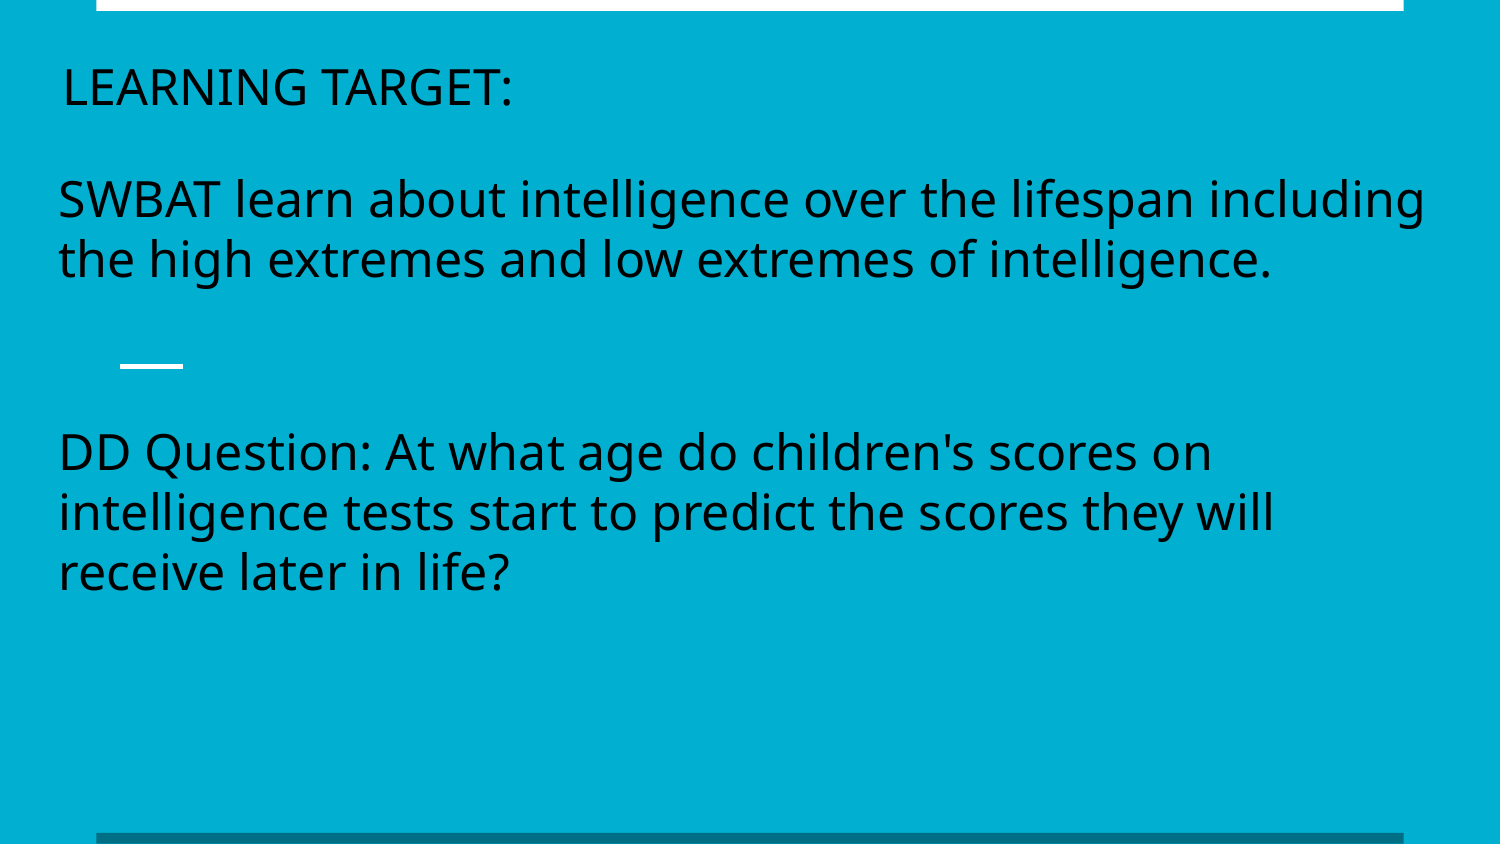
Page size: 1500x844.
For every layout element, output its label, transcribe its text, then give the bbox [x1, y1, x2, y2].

text_box DD Question: At what age do children's scores on intelligence tests start to predict the scores they will receive later in life? [43, 405, 1435, 618]
text_box SWBAT learn about intelligence over the lifespan including the high extremes and low extremes of intelligence. [43, 152, 1465, 297]
text_box LEARNING TARGET: [47, 40, 534, 123]
